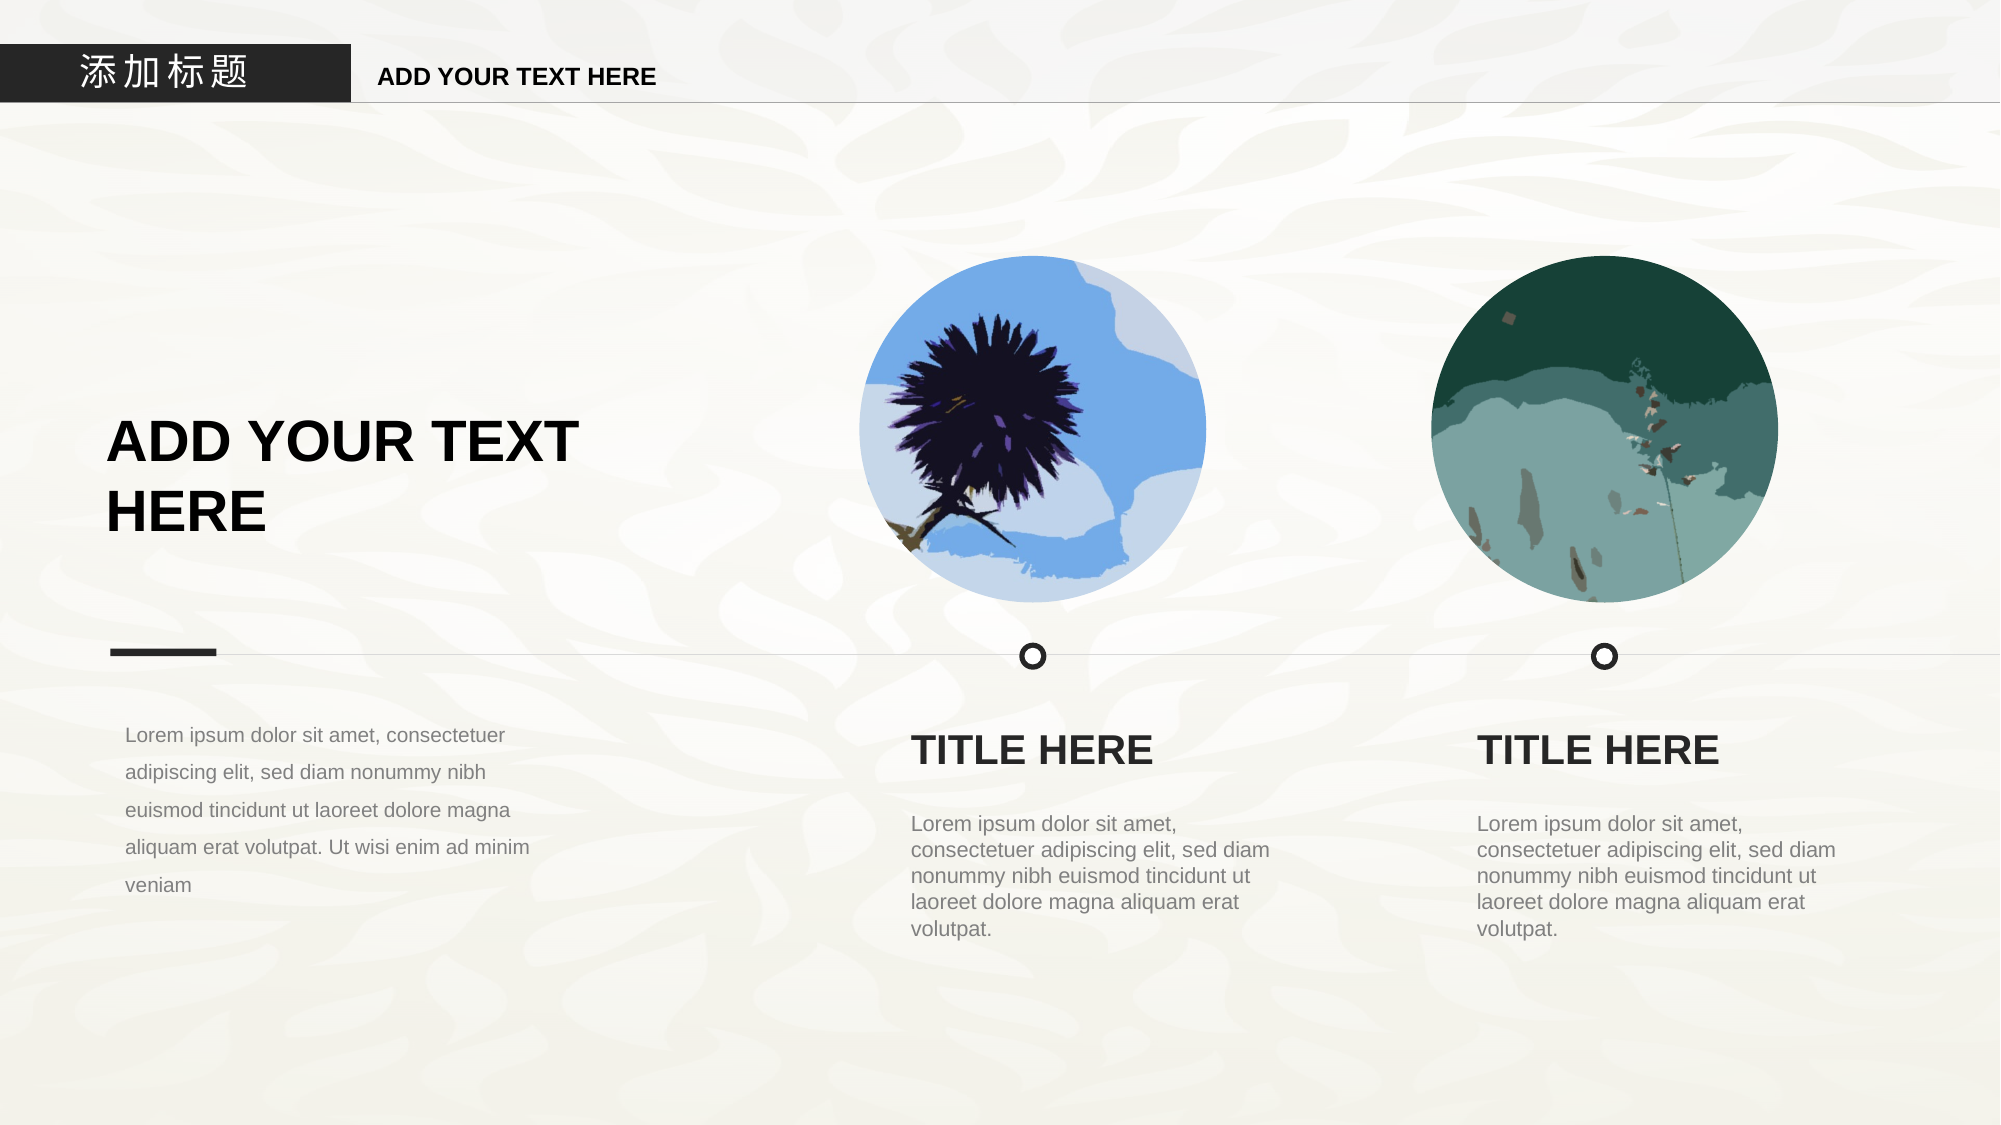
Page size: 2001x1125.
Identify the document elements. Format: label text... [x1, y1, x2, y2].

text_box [1019, 642, 1047, 670]
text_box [1590, 642, 1619, 670]
text_box 添加标题 [65, 40, 308, 101]
picture [1431, 255, 1779, 603]
picture [859, 255, 1207, 603]
text_box Lorem ipsum dolor sit amet, consectetuer adipiscing elit, sed diam nonummy nibh euismod tincidunt ut laoreet dolore magna aliquam erat volutpat. Ut wisi enim ad minim veniam [110, 701, 552, 904]
text_box Lorem ipsum dolor sit amet, consectetuer adipiscing elit, sed diam nonummy nibh euismod tincidunt ut laoreet dolore magna aliquam erat volutpat. [1462, 801, 1872, 948]
text_box Lorem ipsum dolor sit amet, consectetuer adipiscing elit, sed diam nonummy nibh euismod tincidunt ut laoreet dolore magna aliquam erat volutpat. [896, 801, 1306, 948]
text_box TITLE HERE [896, 715, 1374, 781]
text_box [109, 648, 217, 657]
text_box TITLE HERE [1462, 715, 1940, 781]
text_box ADD YOUR TEXT HERE [362, 53, 824, 98]
text_box ADD YOUR TEXT HERE [90, 396, 635, 551]
